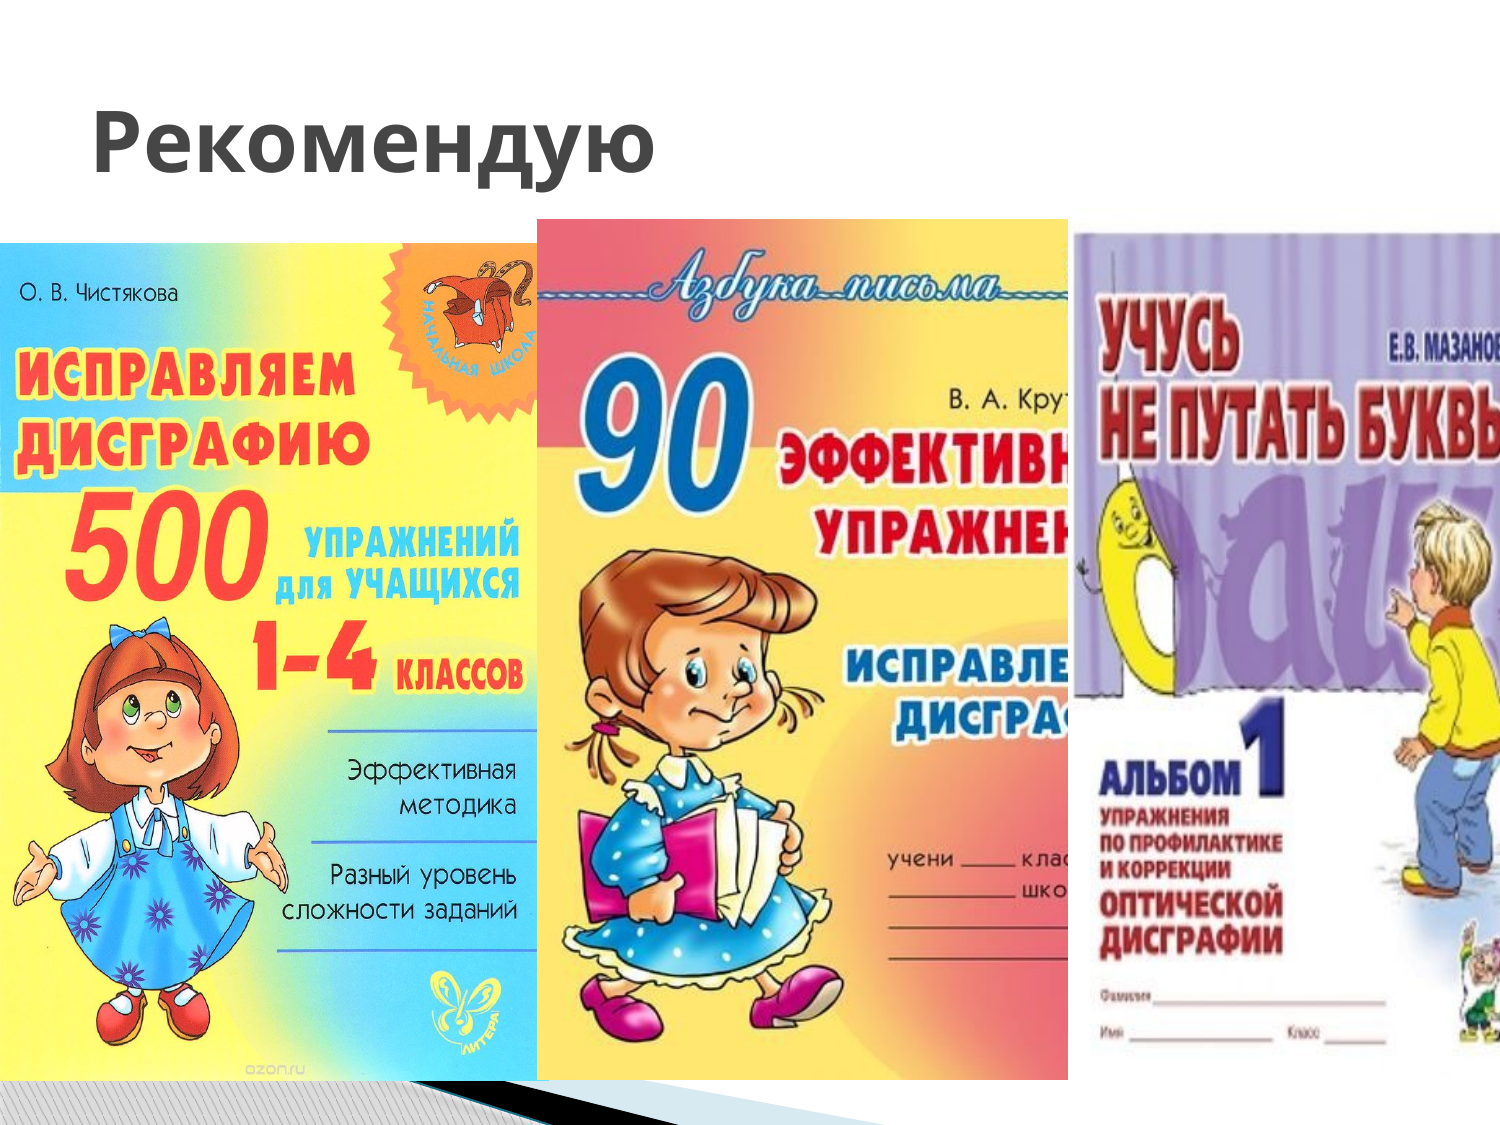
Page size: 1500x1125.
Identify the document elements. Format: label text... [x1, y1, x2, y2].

picture [537, 207, 1500, 1125]
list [0, 243, 531, 1081]
title Рекомендую [75, 45, 1425, 233]
